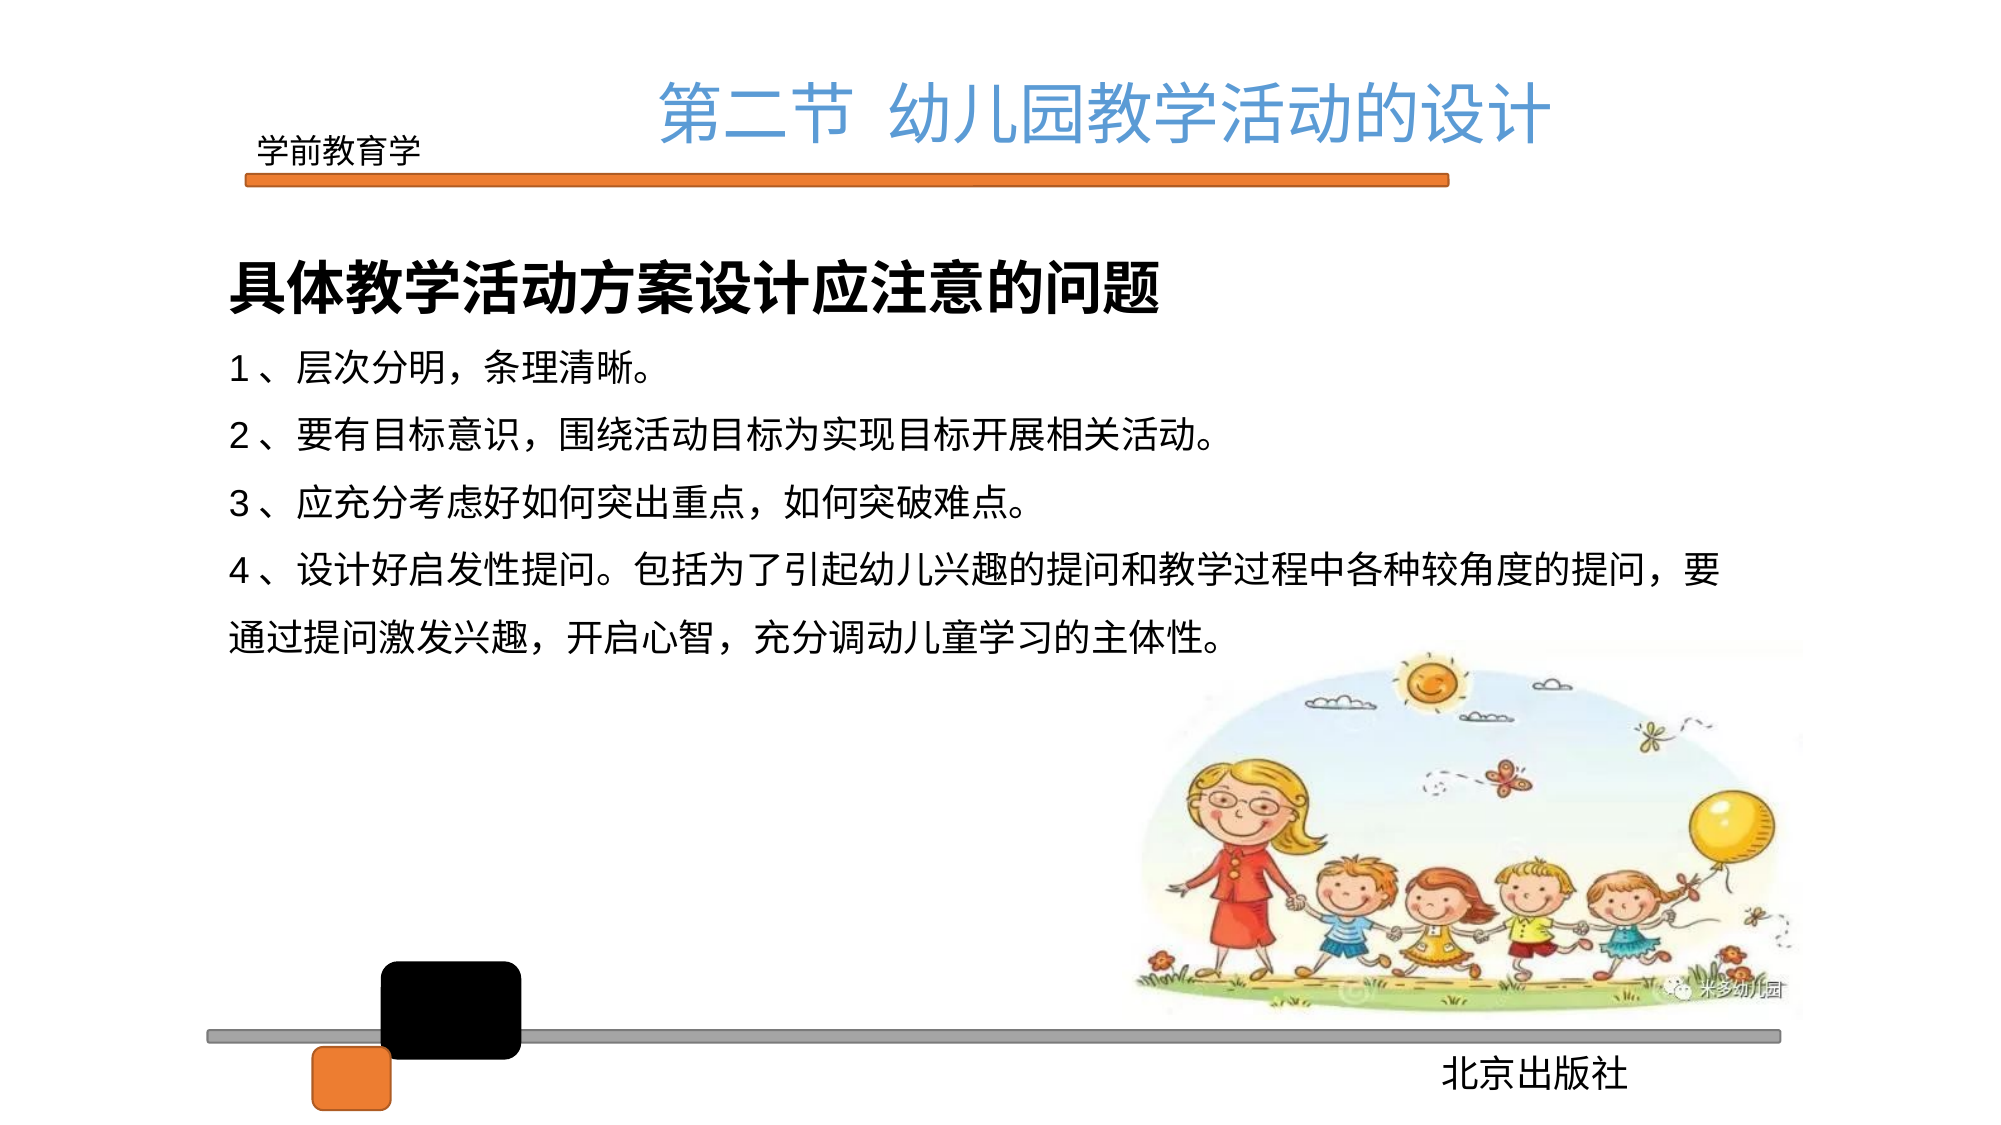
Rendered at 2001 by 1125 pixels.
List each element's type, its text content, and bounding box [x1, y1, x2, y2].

text_box 第二节 幼儿园教学活动的设计 [641, 64, 1569, 160]
picture [1122, 640, 1803, 1020]
text_box 具体教学活动方案设计应注意的问题 1、层次分明，条理清晰。 2、要有目标意识，围绕活动目标为实现目标开展相关活动。 3、应充分考虑好如何突出重点，如何突破难点。 4、设计好启发性提问。包括为了引起幼儿兴趣的提问和教学过程中各种较角度的提问，要通过提问激发兴趣，开启心智，充分调动儿童学习的主体性。 [214, 208, 1771, 786]
